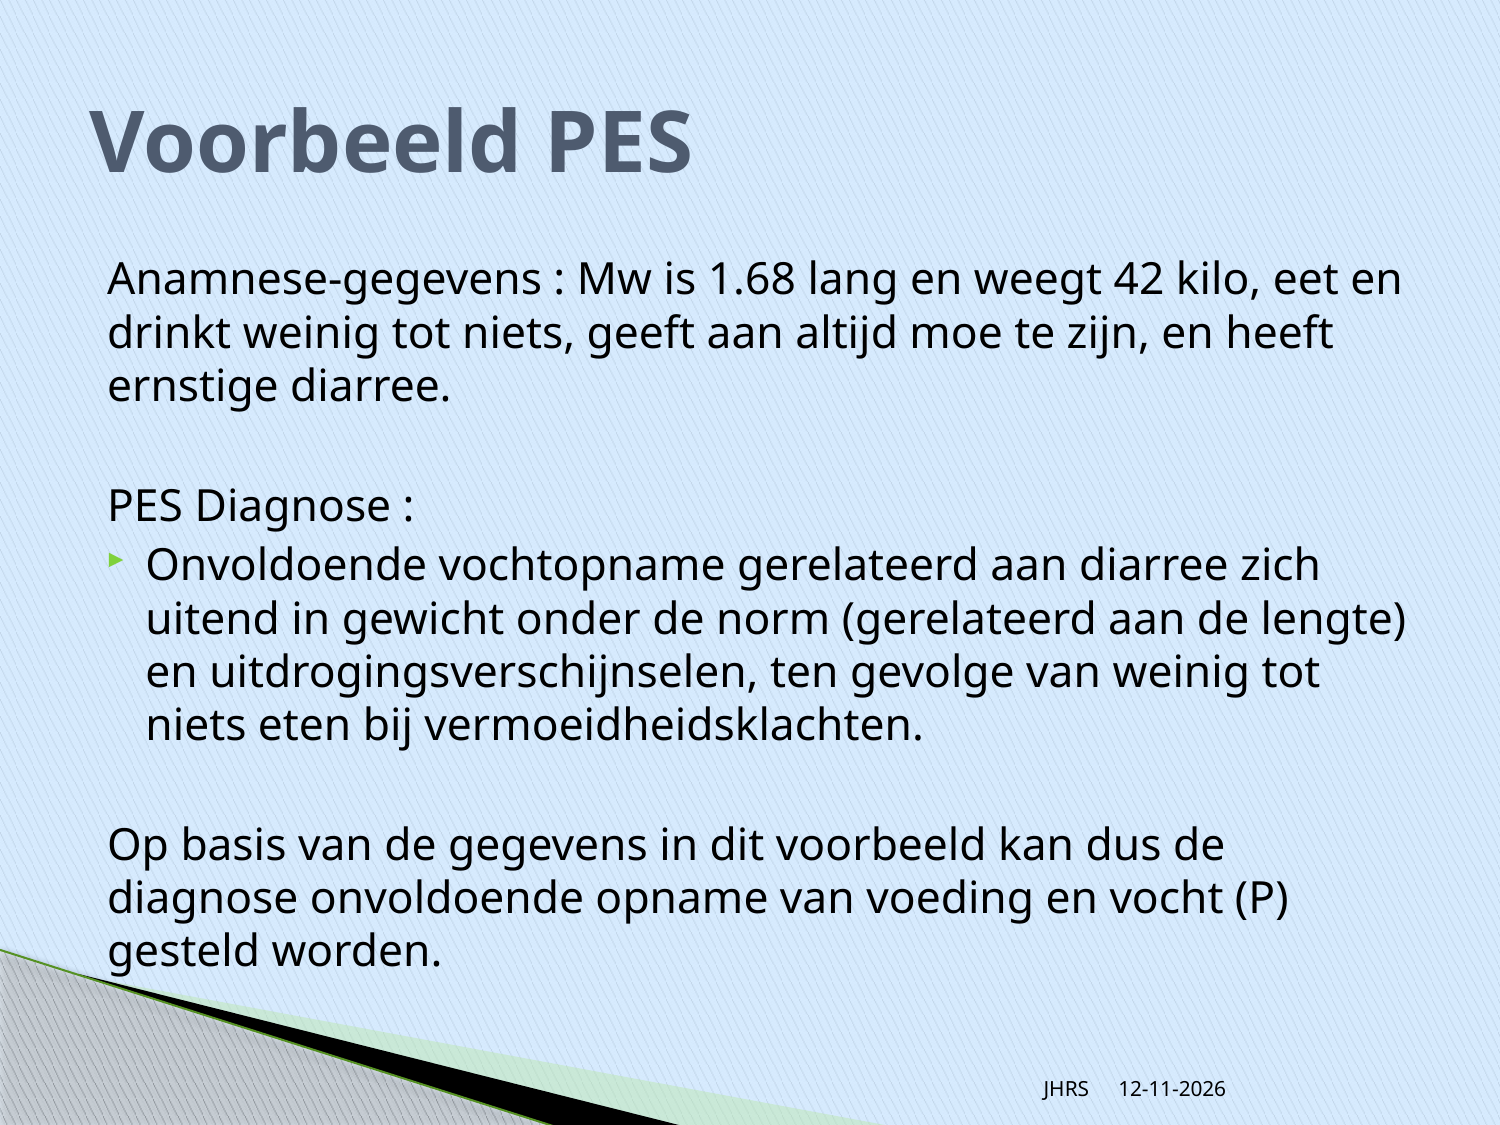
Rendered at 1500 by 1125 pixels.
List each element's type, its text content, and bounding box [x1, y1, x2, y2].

footer JHRS [718, 1051, 1105, 1112]
list Anamnese-gegevens : Mw is 1.68 lang en weegt 42 kilo, eet en drinkt weinig tot niets, geeft aan altijd moe te zijn, en heeft ernstige diarree. PES Diagnose : Onvoldoende vochtopname gerelateerd aan diarree zich uitend in gewicht onder de norm (gerelateerd aan de lengte) en uitdrogingsverschijnselen, ten gevolge van weinig tot niets eten bij vermoeidheidsklachten. Op basis van de gegevens in dit voorbeeld kan dus de diagnose onvoldoende opname van voeding en vocht (P) gesteld worden. [75, 243, 1425, 986]
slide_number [1105, 1051, 1419, 1112]
title Voorbeeld PES [75, 45, 1425, 233]
